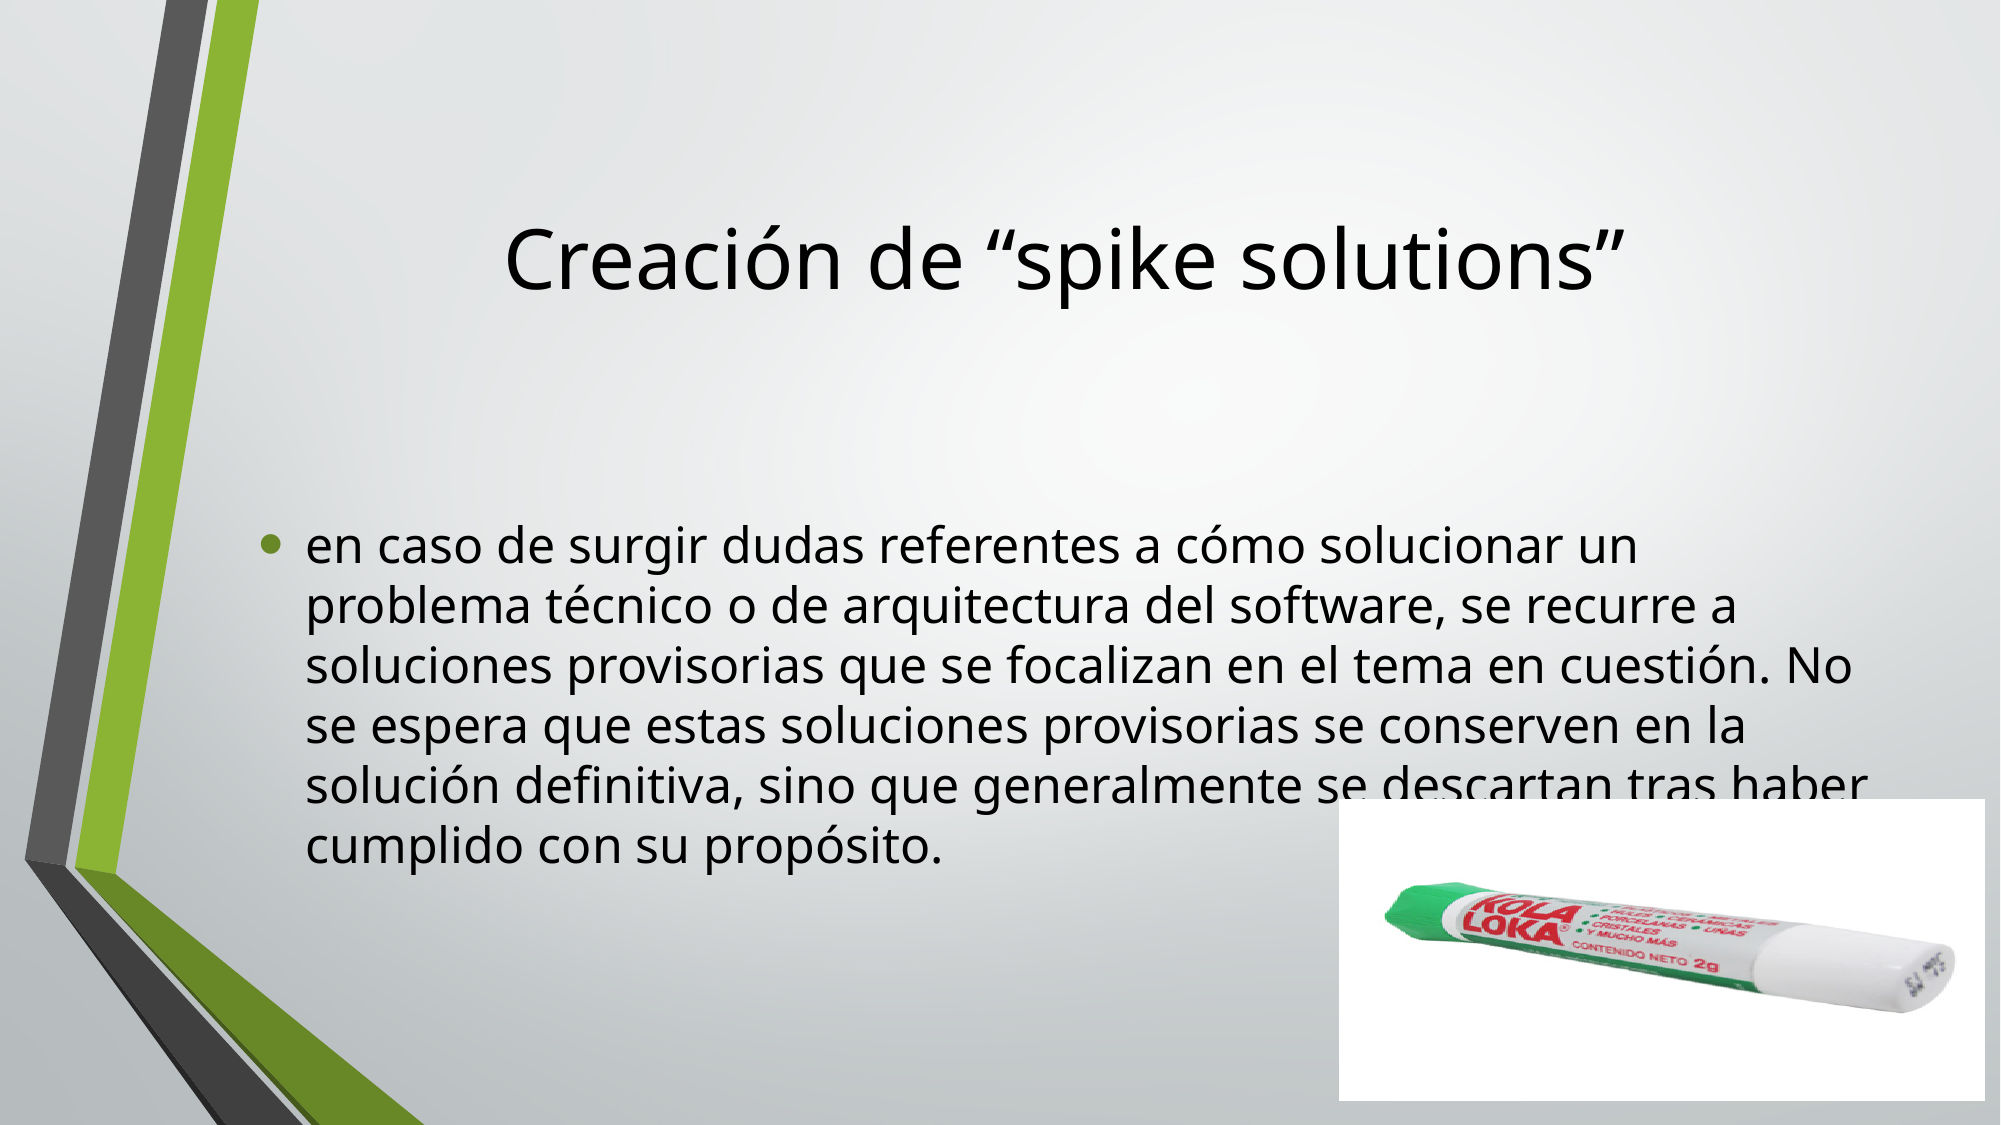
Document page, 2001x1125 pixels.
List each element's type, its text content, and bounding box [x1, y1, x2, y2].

picture [1339, 799, 1985, 1101]
list en caso de surgir dudas referentes a cómo solucionar un problema técnico o de arquitectura del software, se recurre a soluciones provisorias que se focalizan en el tema en cuestión. No se espera que estas soluciones provisorias se conserven en la solución definitiva, sino que generalmente se descartan tras haber cumplido con su propósito. [243, 437, 1887, 950]
title Creación de “spike solutions” [243, 112, 1887, 400]
